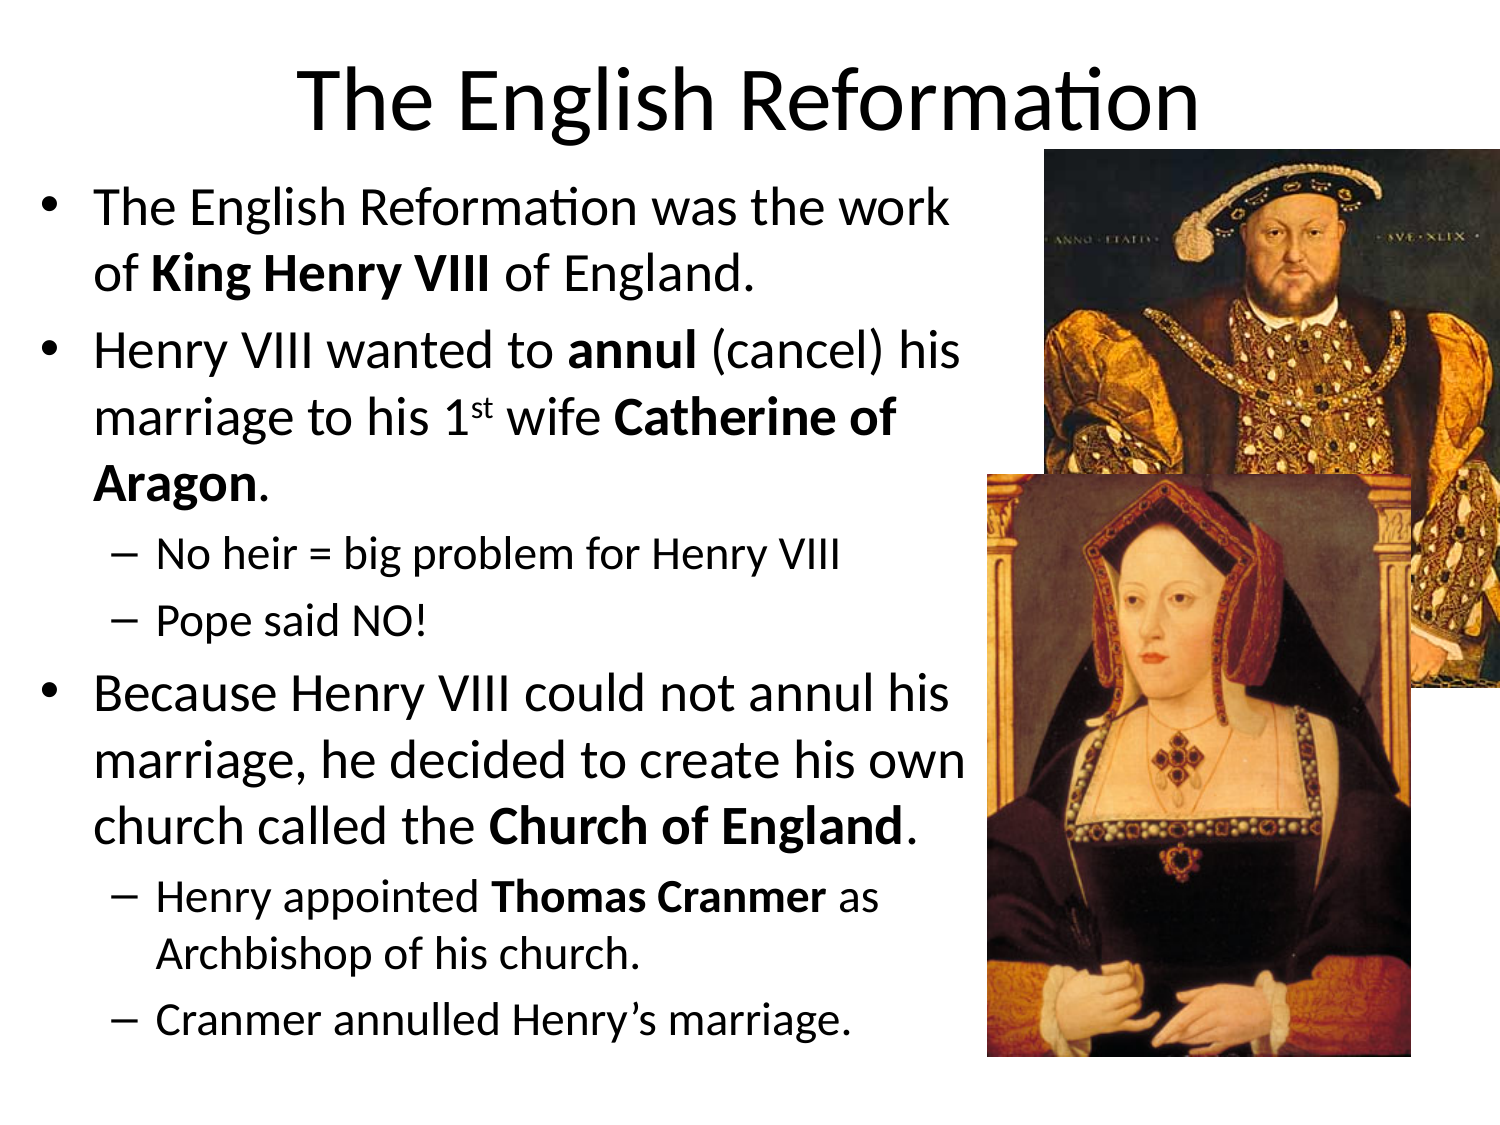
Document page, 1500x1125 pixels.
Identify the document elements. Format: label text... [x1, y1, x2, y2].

title The English Reformation [75, 0, 1425, 188]
picture [987, 474, 1412, 1057]
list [1044, 149, 1500, 688]
list The English Reformation was the work of King Henry VIII of England. Henry VIII wanted to annul (cancel) his marriage to his 1st wife Catherine of Aragon. No heir = big problem for Henry VIII Pope said NO! Because Henry VIII could not annul his marriage, he decided to create his own church called the Church of England. Henry appointed Thomas Cranmer as Archbishop of his church. Cranmer annulled Henry’s marriage. [24, 162, 988, 1100]
